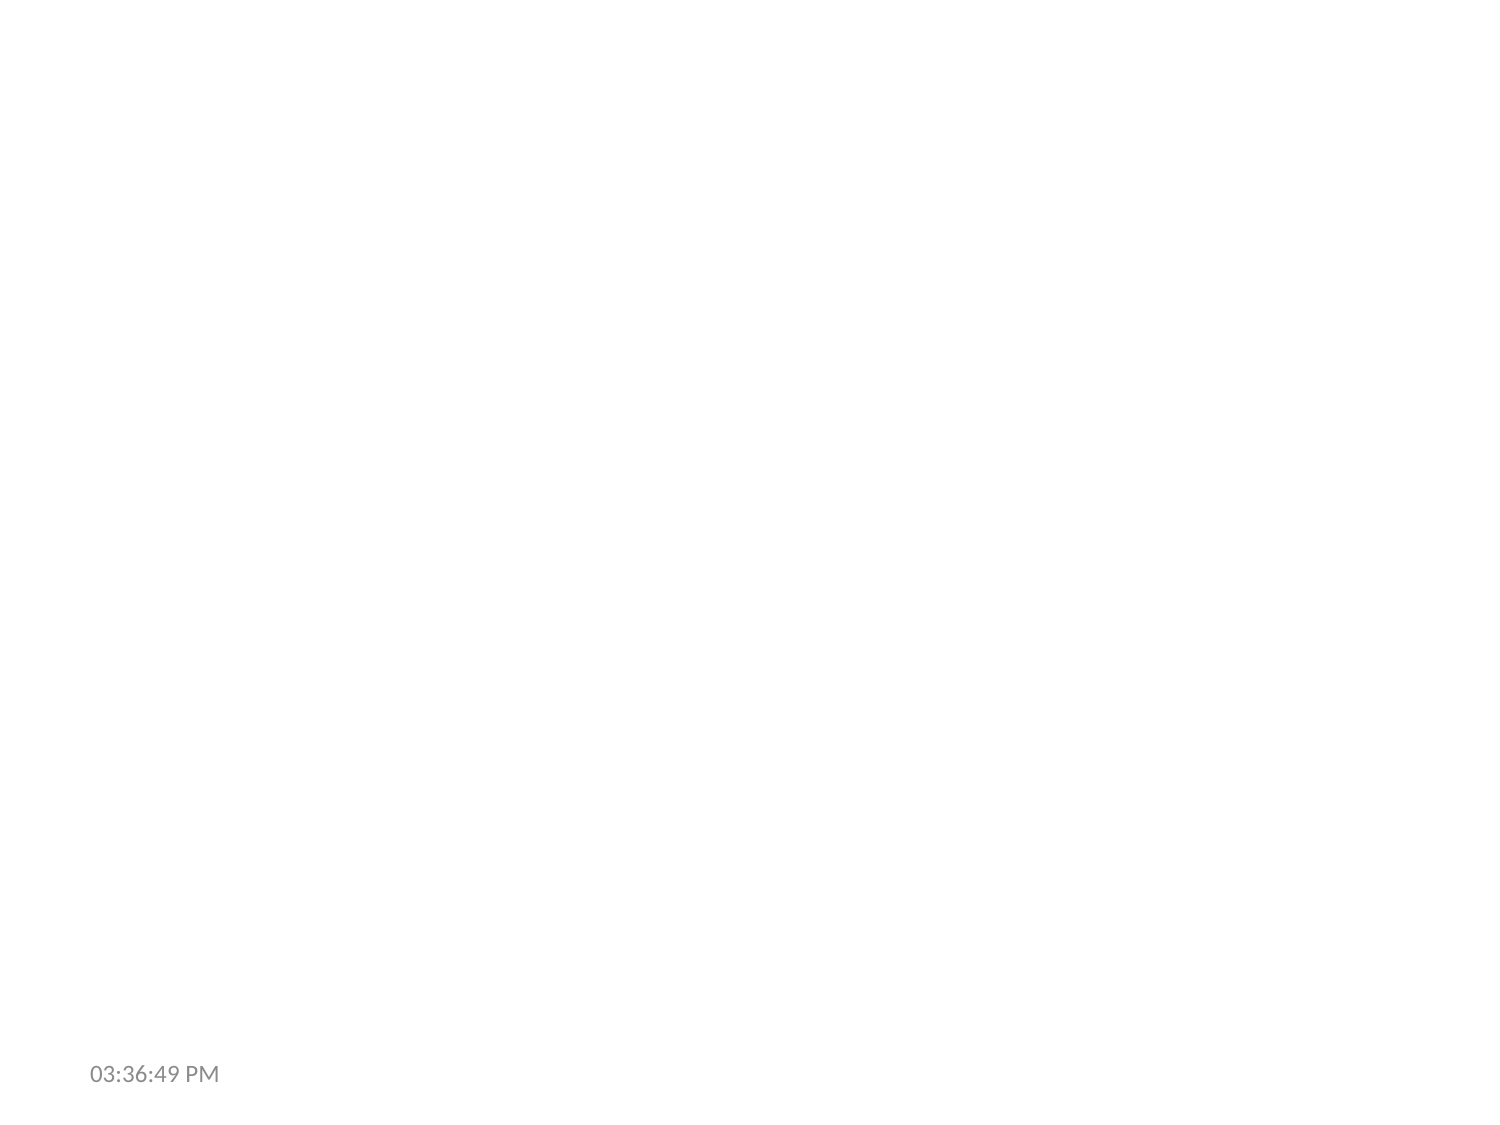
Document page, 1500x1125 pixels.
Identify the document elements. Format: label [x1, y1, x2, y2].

slide_number [75, 1042, 425, 1103]
